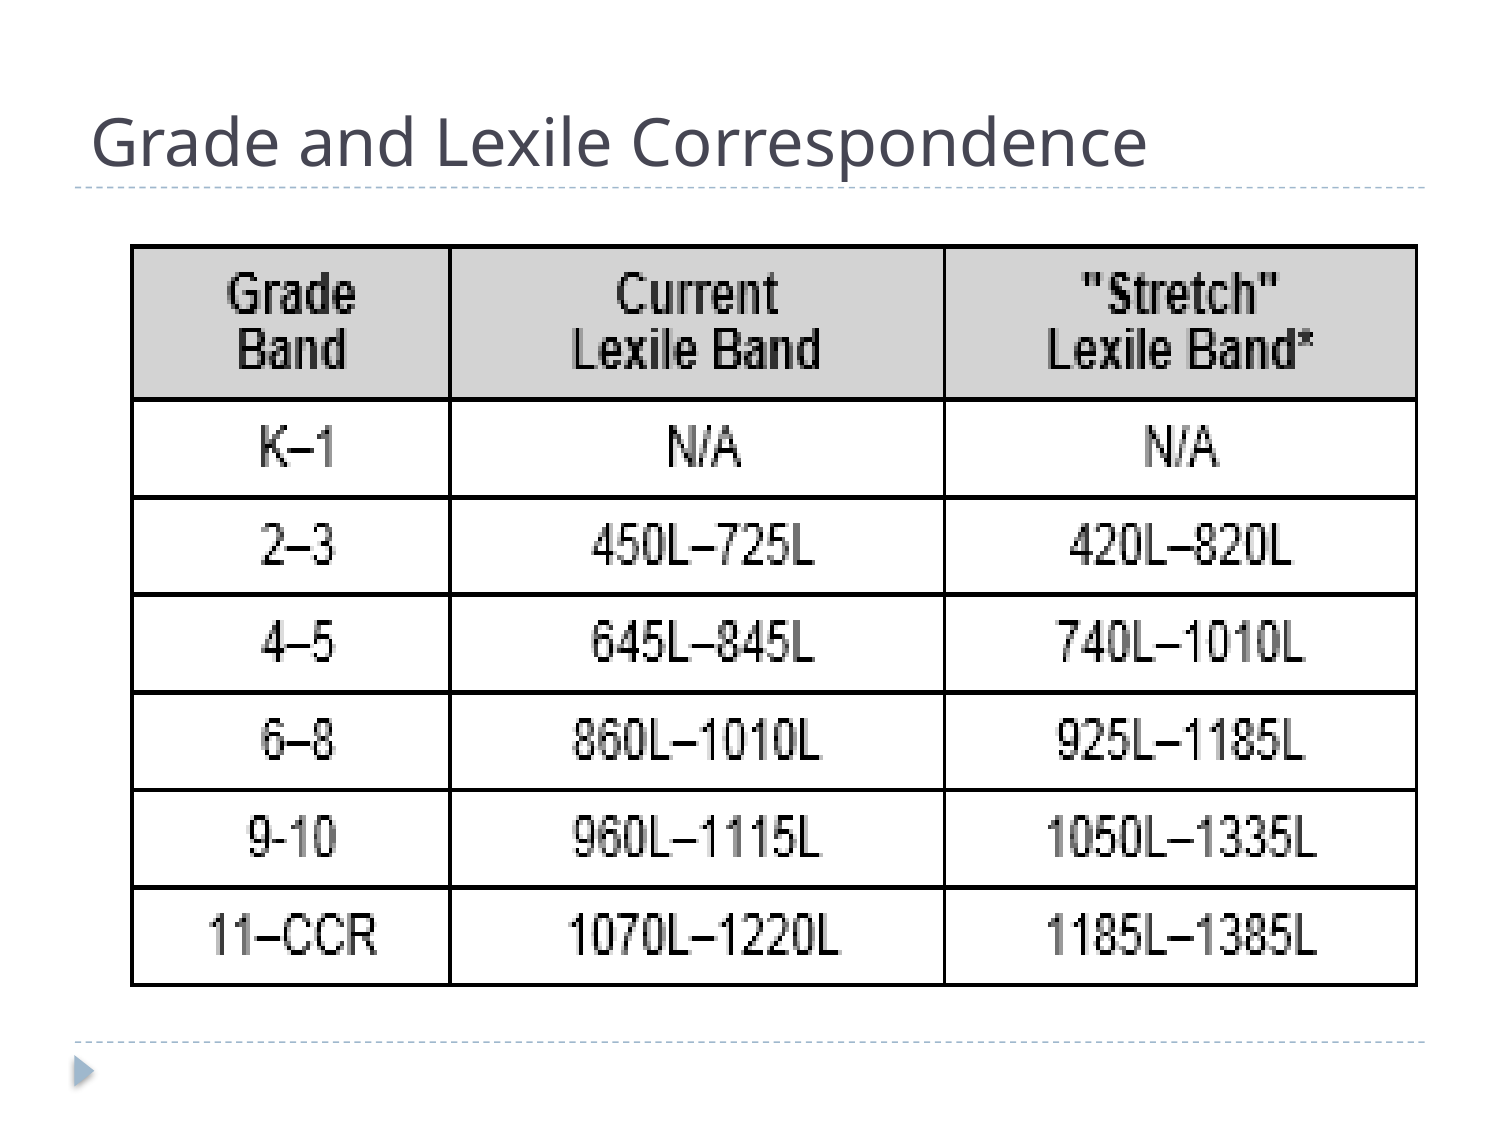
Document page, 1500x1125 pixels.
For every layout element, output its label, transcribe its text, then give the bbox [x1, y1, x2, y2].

title Grade and Lexile Correspondence [74, 24, 1426, 188]
picture [37, 212, 1476, 1026]
